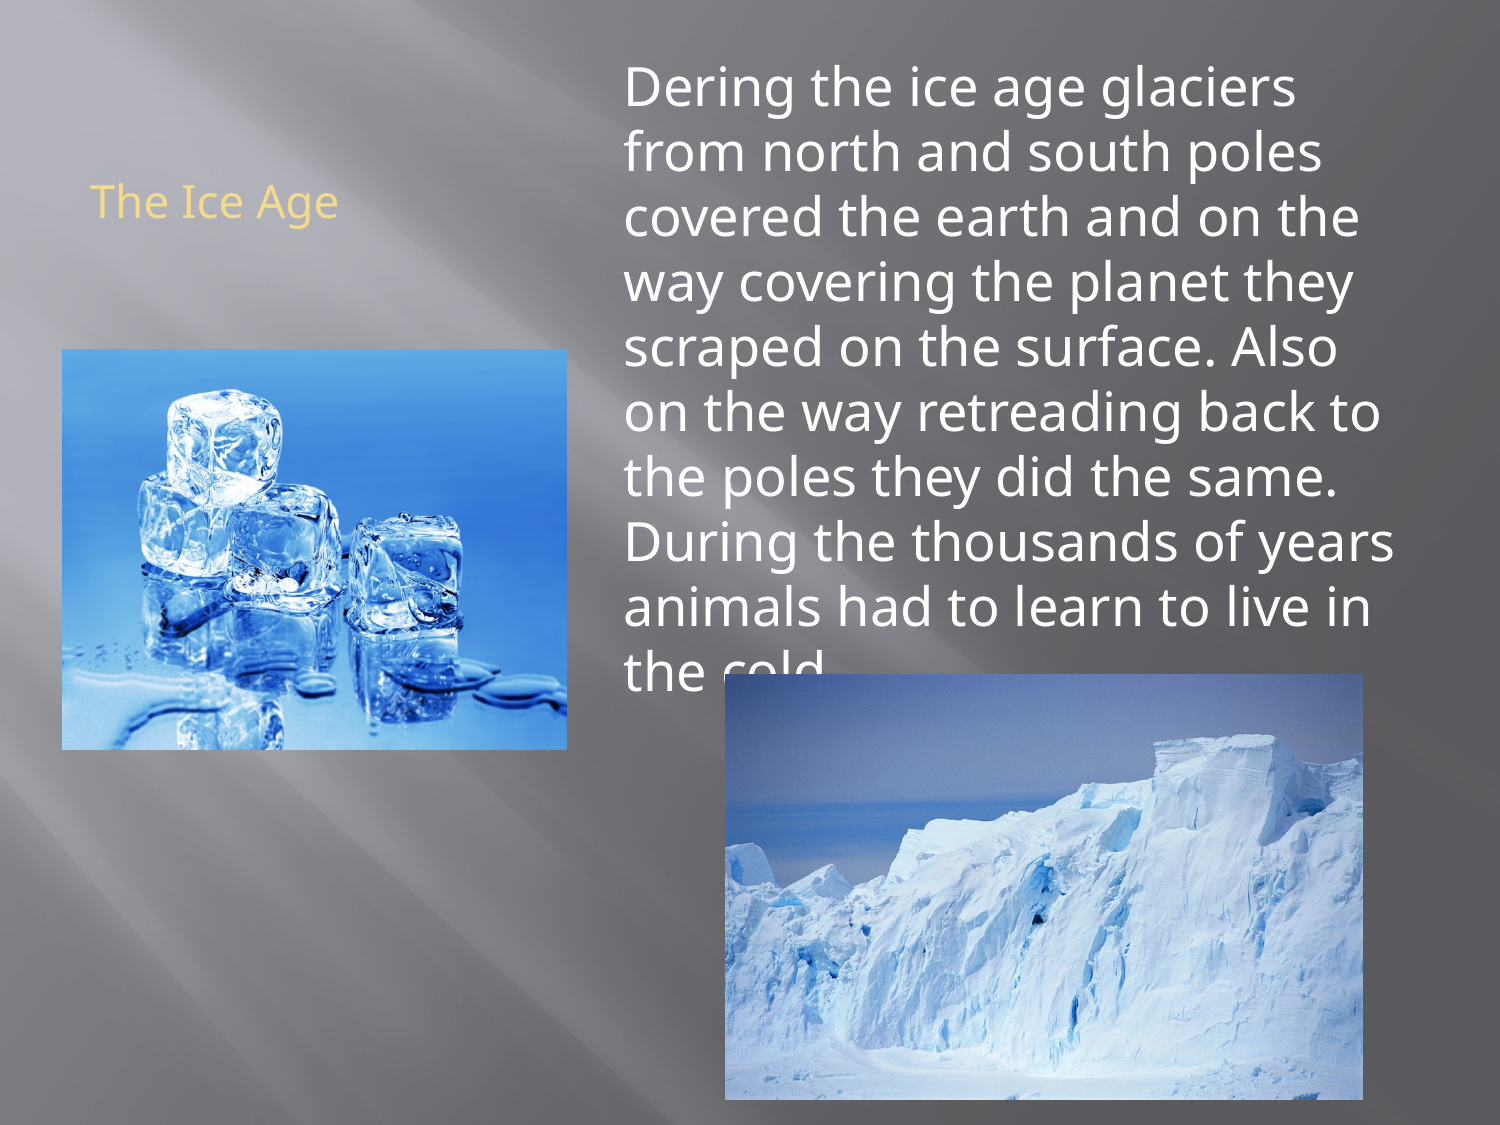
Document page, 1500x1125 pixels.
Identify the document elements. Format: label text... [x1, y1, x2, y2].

picture [724, 674, 1363, 1100]
picture [62, 349, 568, 751]
title The Ice Age [75, 44, 569, 236]
list Dering the ice age glaciers from north and south poles covered the earth and on the way covering the planet they scraped on the surface. Also on the way retreading back to the poles they did the same. During the thousands of years animals had to learn to live in the cold. [586, 44, 1425, 1005]
